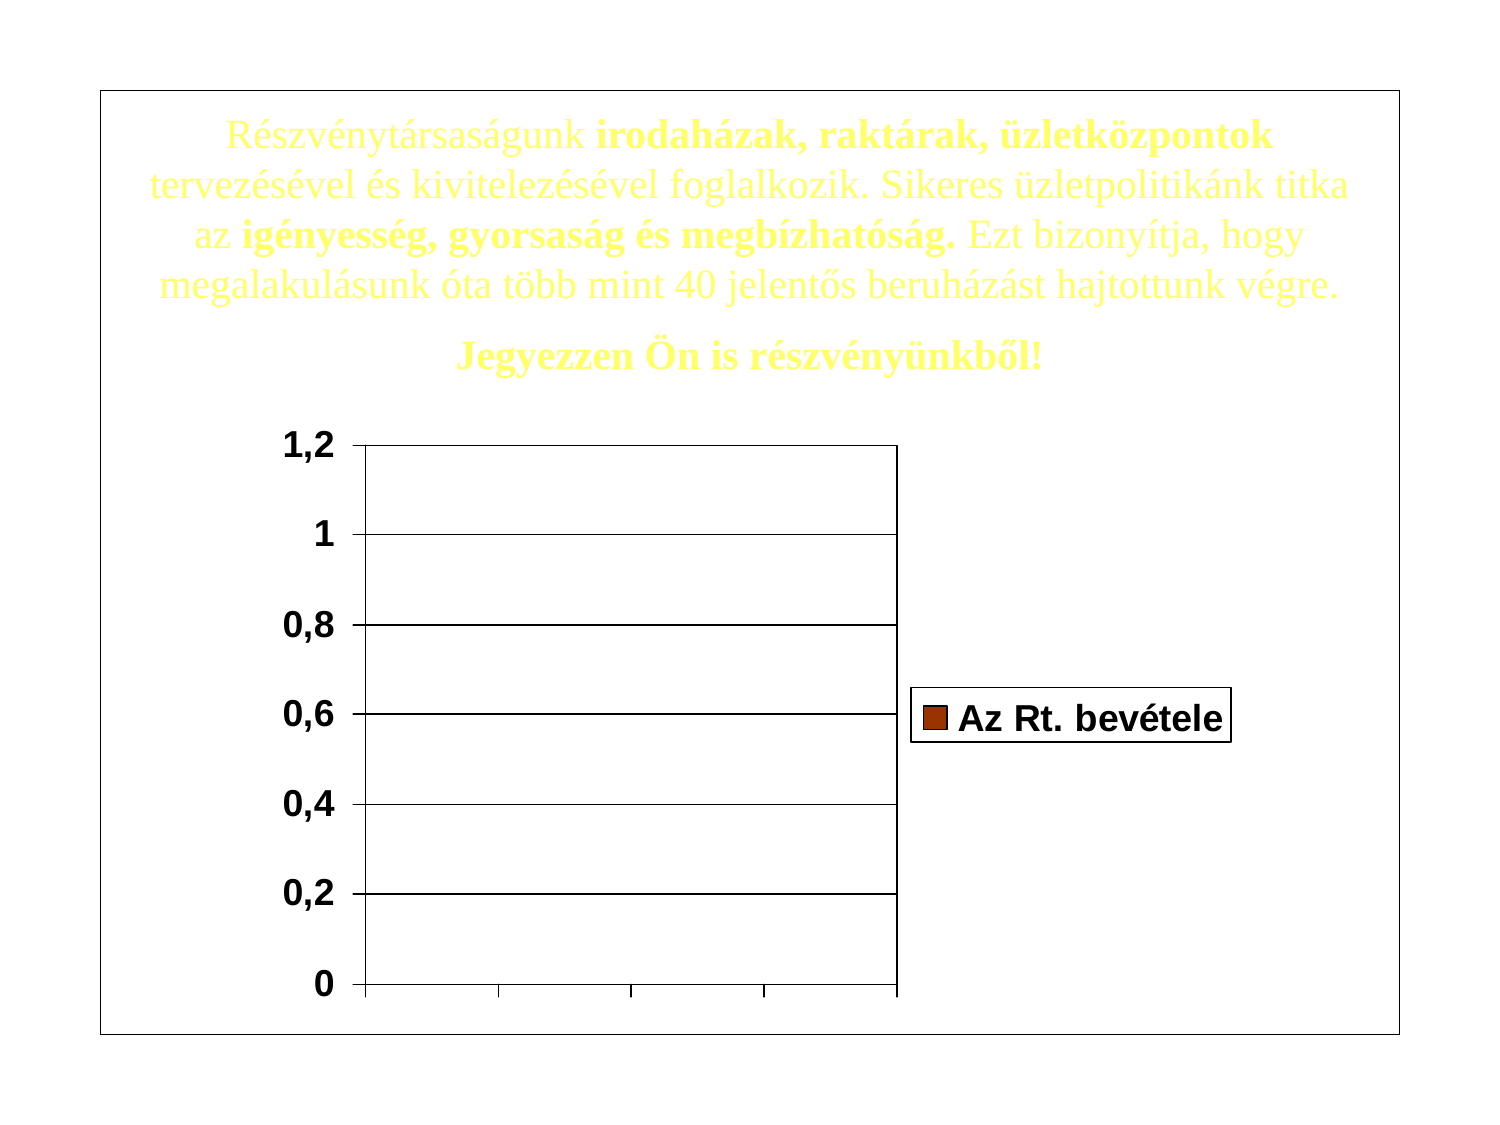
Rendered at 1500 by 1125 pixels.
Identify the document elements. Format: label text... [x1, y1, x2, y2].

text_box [249, 387, 1251, 1055]
text_box Részvénytársaságunk irodaházak, raktárak, üzletközpontok tervezésével és kivitelezésével foglalkozik. Sikeres üzletpolitikánk titka az igényesség, gyorsaság és megbízhatóság. Ezt bizonyítja, hogy megalakulásunk óta több mint 40 jelentős beruházást hajtottunk végre. Jegyezzen Ön is részvényünkből! [112, 99, 1388, 386]
